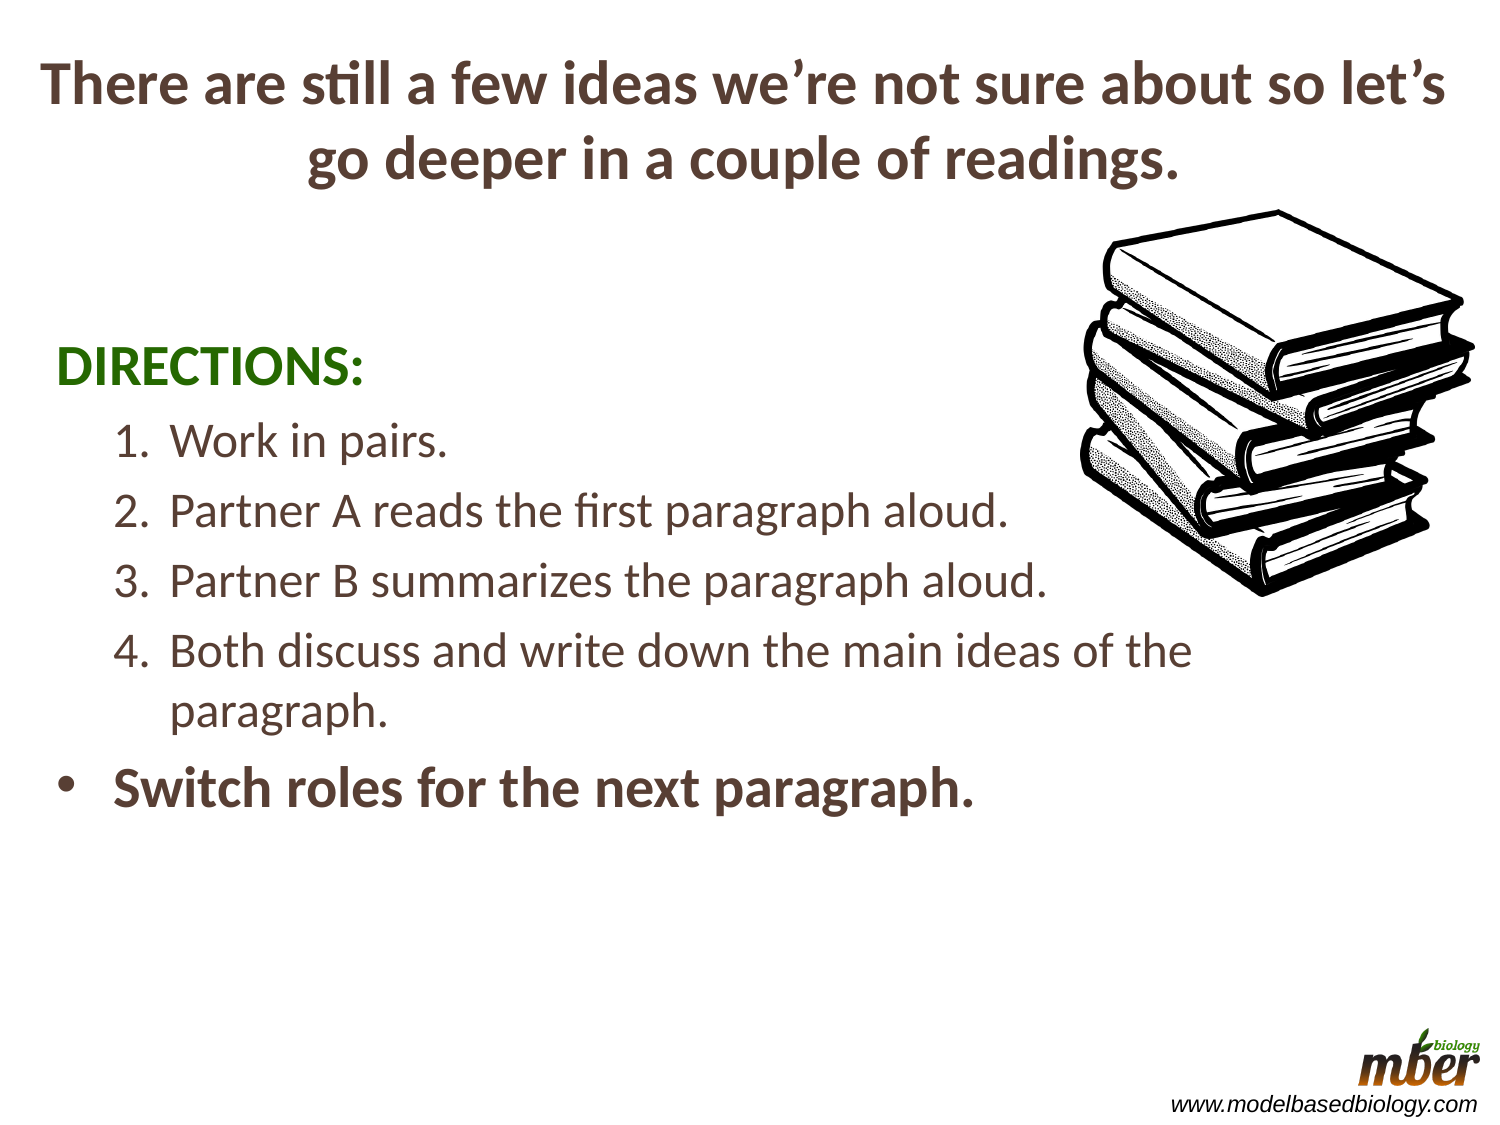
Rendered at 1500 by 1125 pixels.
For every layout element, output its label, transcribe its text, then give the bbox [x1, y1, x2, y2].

list DIRECTIONS: Work in pairs. Partner A reads the first paragraph aloud. Partner B summarizes the paragraph aloud. Both discuss and write down the main ideas of the paragraph. Switch roles for the next paragraph. [41, 319, 1336, 917]
picture [1079, 209, 1476, 597]
picture [1358, 1028, 1480, 1086]
title There are still a few ideas we’re not sure about so let’s go deeper in a couple of readings. [15, 20, 1475, 214]
